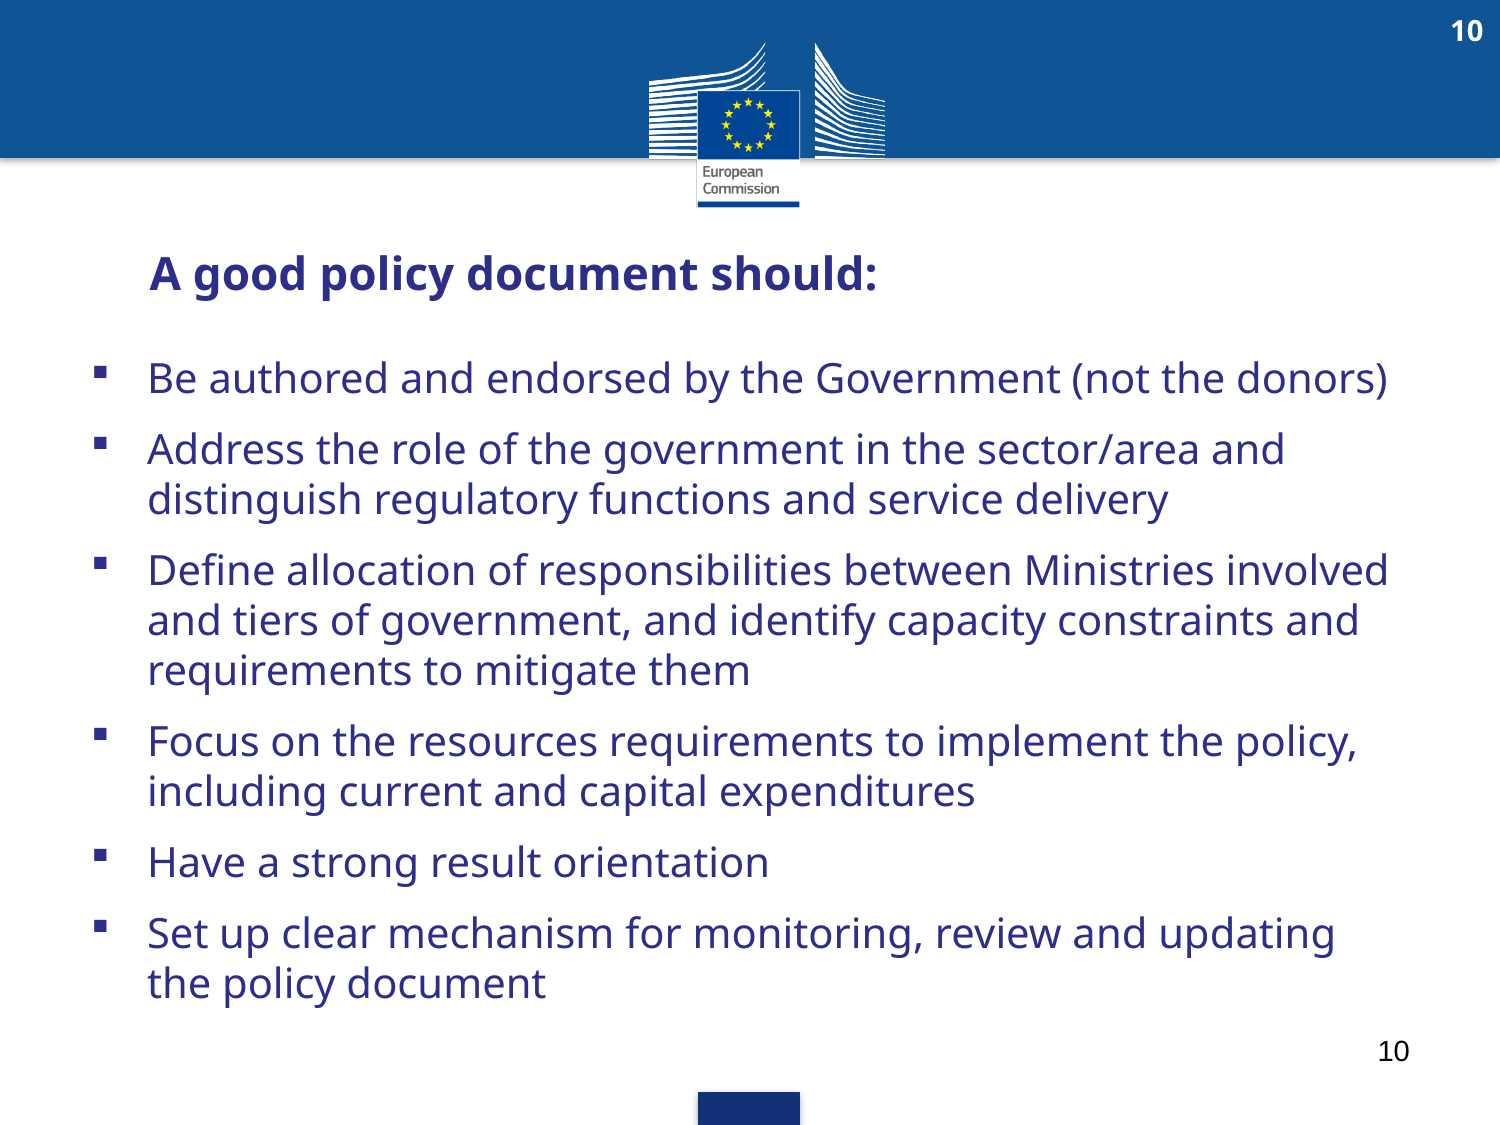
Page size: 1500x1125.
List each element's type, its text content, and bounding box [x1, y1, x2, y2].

picture [649, 42, 885, 170]
slide_number 10 [1074, 1024, 1426, 1117]
title A good policy document should: [75, 170, 1474, 374]
list Be authored and endorsed by the Government (not the donors) Address the role of the government in the sector/area and distinguish regulatory functions and service delivery Define allocation of responsibilities between Ministries involved and tiers of government, and identify capacity constraints and requirements to mitigate them Focus on the resources requirements to implement the policy, including current and capital expenditures Have a strong result orientation Set up clear mechanism for monitoring, review and updating the policy document [75, 344, 1426, 1025]
text_box 10 [1323, 5, 1499, 60]
